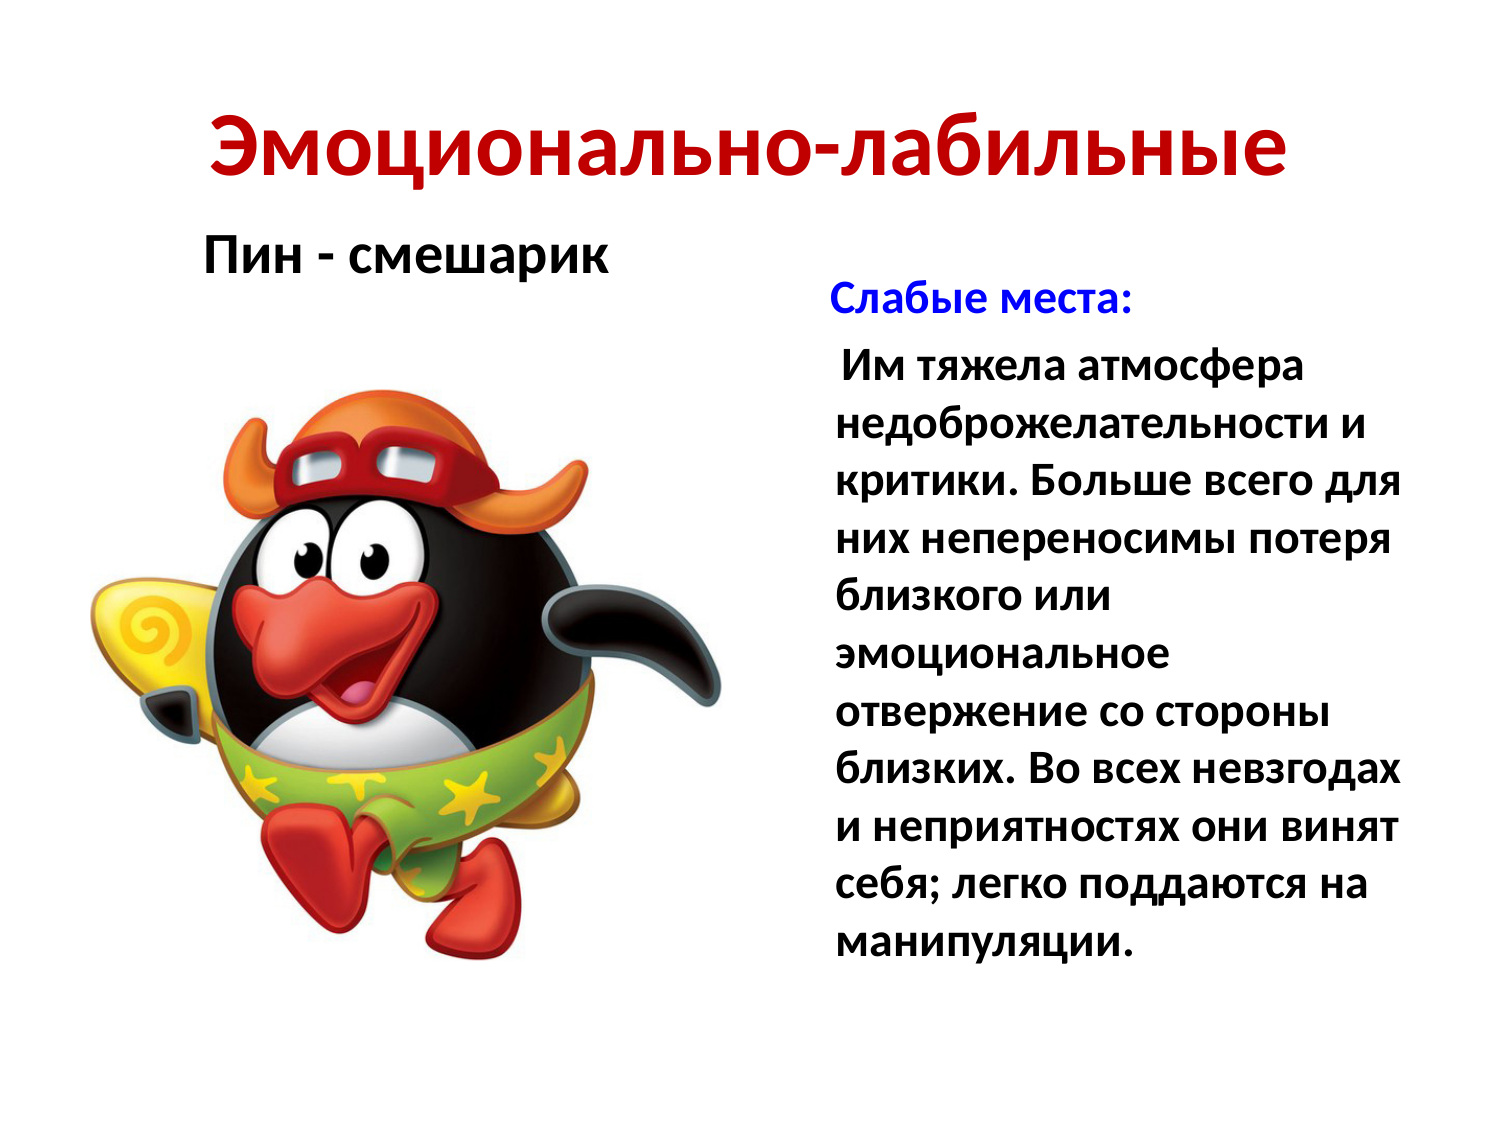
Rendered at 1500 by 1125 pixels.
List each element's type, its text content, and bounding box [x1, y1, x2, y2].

list Слабые места: Им тяжела атмосфера недоброжелательности и критики. Больше всего для них непереносимы потеря близкого или эмоциональное отвержение со стороны близких. Во всех невзгодах и неприятностях они винят себя; легко поддаются на манипуляции. [761, 257, 1425, 1005]
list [81, 351, 731, 1000]
list Пин - смешарик [75, 187, 738, 293]
title Эмоционально-лабильные [75, 45, 1425, 233]
